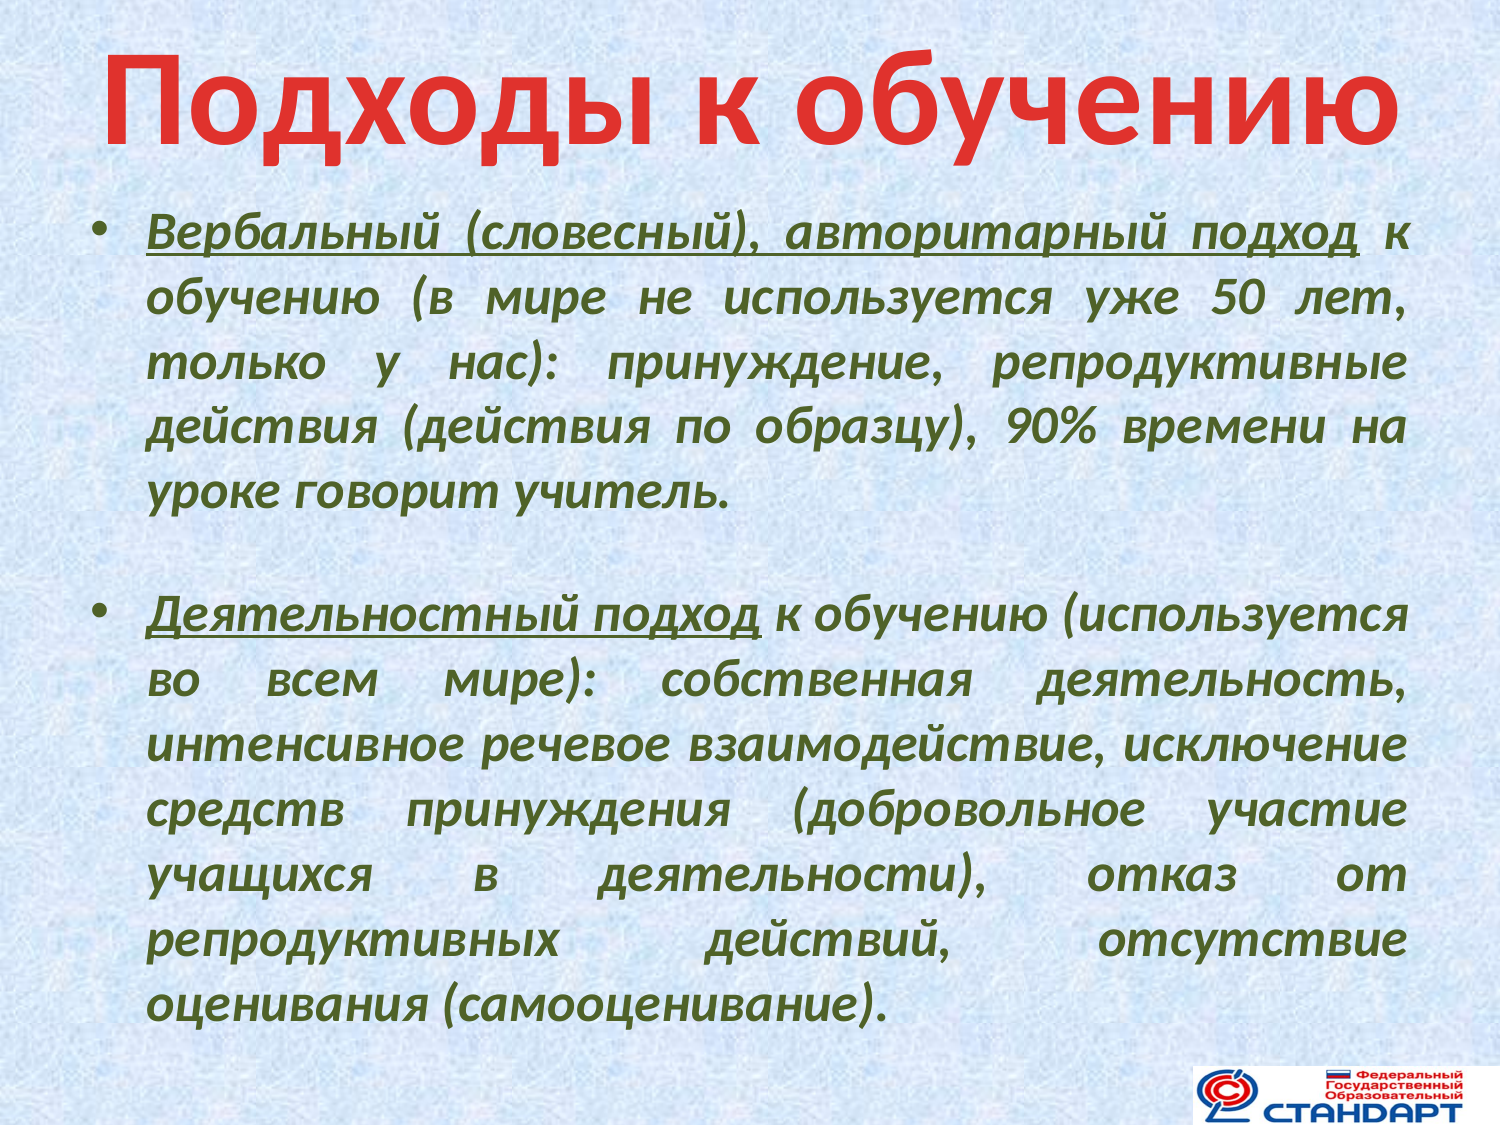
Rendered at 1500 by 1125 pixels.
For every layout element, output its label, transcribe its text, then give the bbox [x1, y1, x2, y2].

picture [0, 0, 1500, 1125]
list Вербальный (словесный), авторитарный подход к обучению (в мире не используется уже 50 лет, только у нас): принуждение, репродуктивные действия (действия по образцу), 90% времени на уроке говорит учитель. Деятельностный подход к обучению (используется во всем мире): собственная деятельность, интенсивное речевое взаимодействие, исключение средств принуждения (добровольное участие учащихся в деятельности), отказ от репродуктивных действий, отсутствие оценивания (самооценивание). [75, 187, 1425, 1055]
text_box Подходы к обучению [85, 0, 1420, 180]
